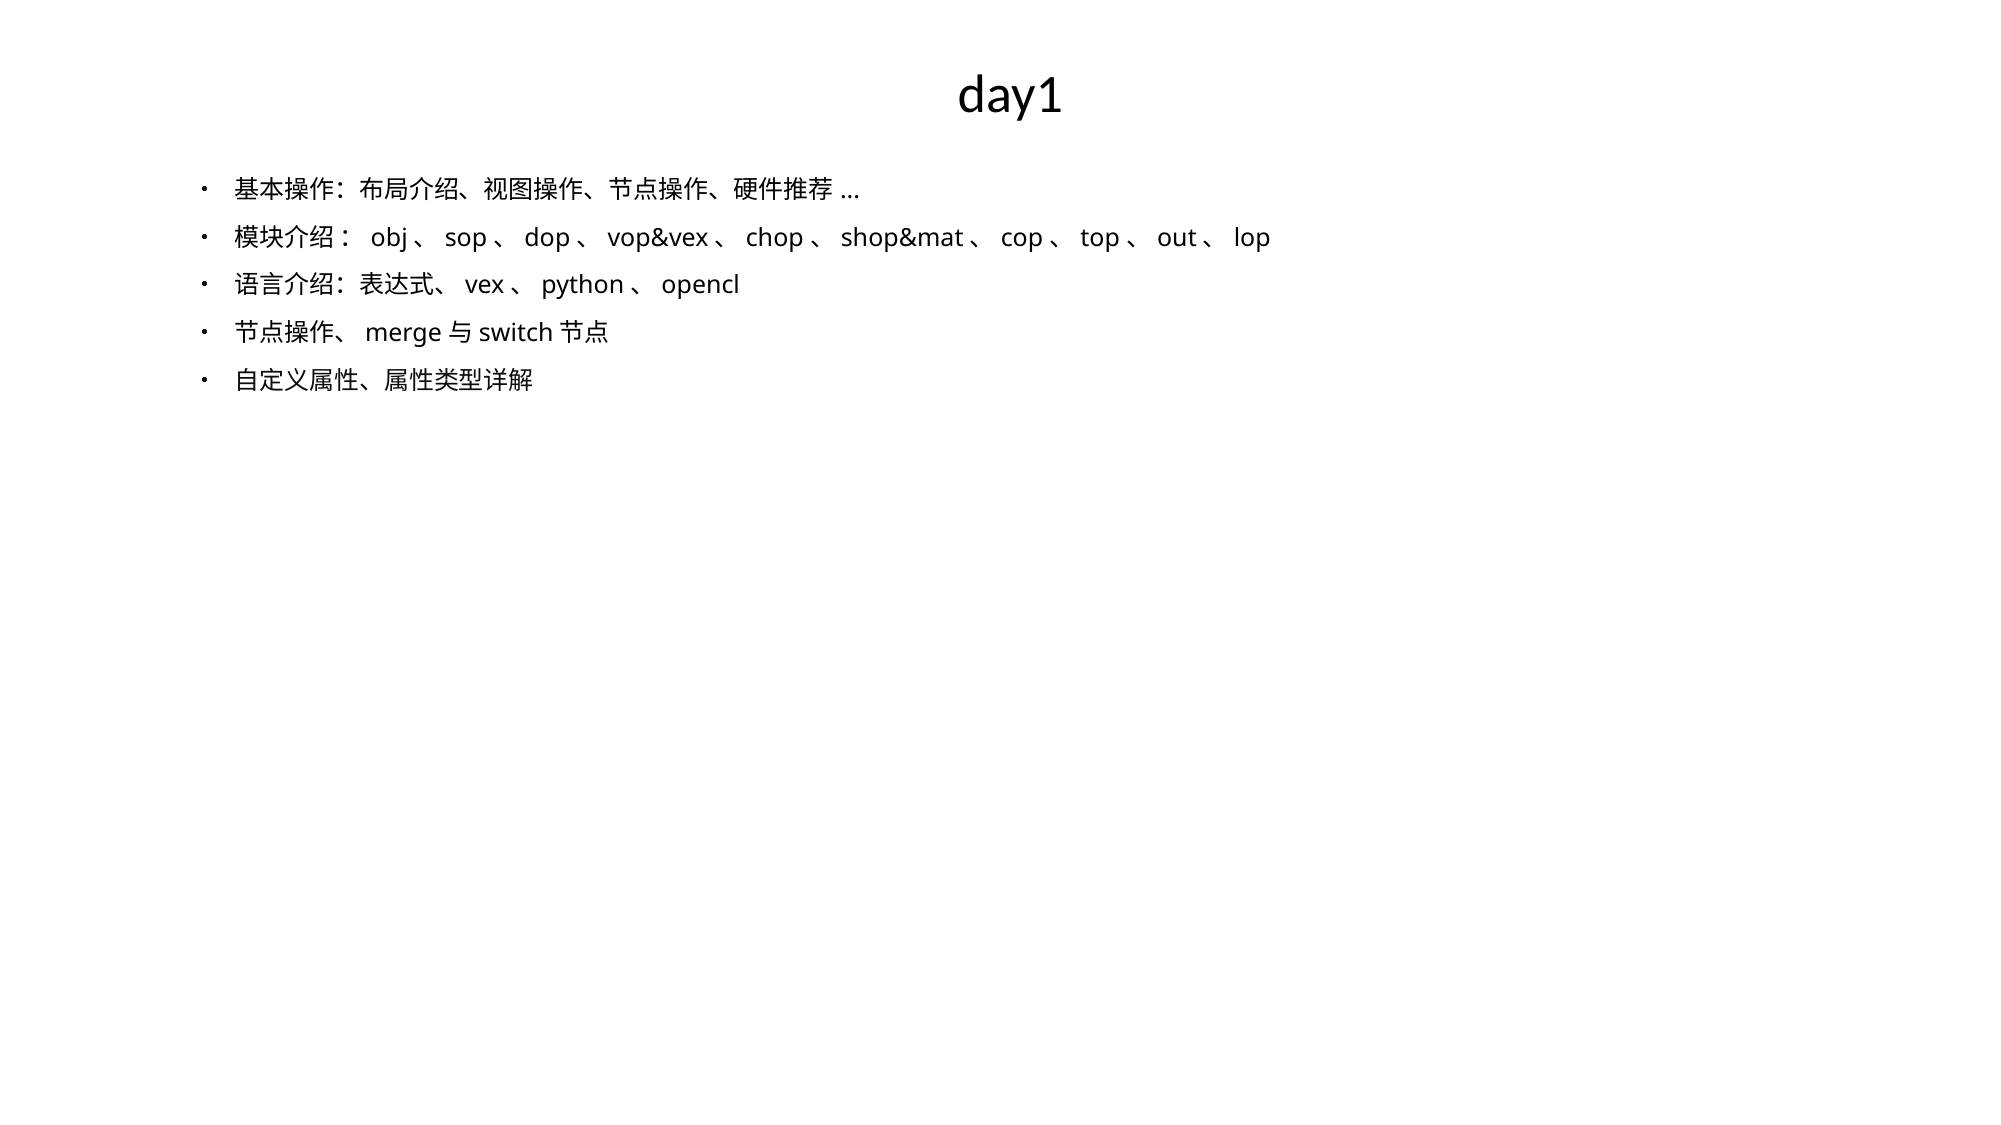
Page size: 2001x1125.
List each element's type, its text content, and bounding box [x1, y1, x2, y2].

title day1 [711, 29, 1309, 132]
subtitle • 基本操作：布局介绍、视图操作、节点操作、硬件推荐... • 模块介绍 ：obj、sop、dop、vop&vex、chop、shop&mat、cop、top、out、lop • 语言介绍：表达式、vex、python、opencl • 节点操作、merge与switch节点 • 自定义属性、属性类型详解 [176, 168, 1815, 944]
